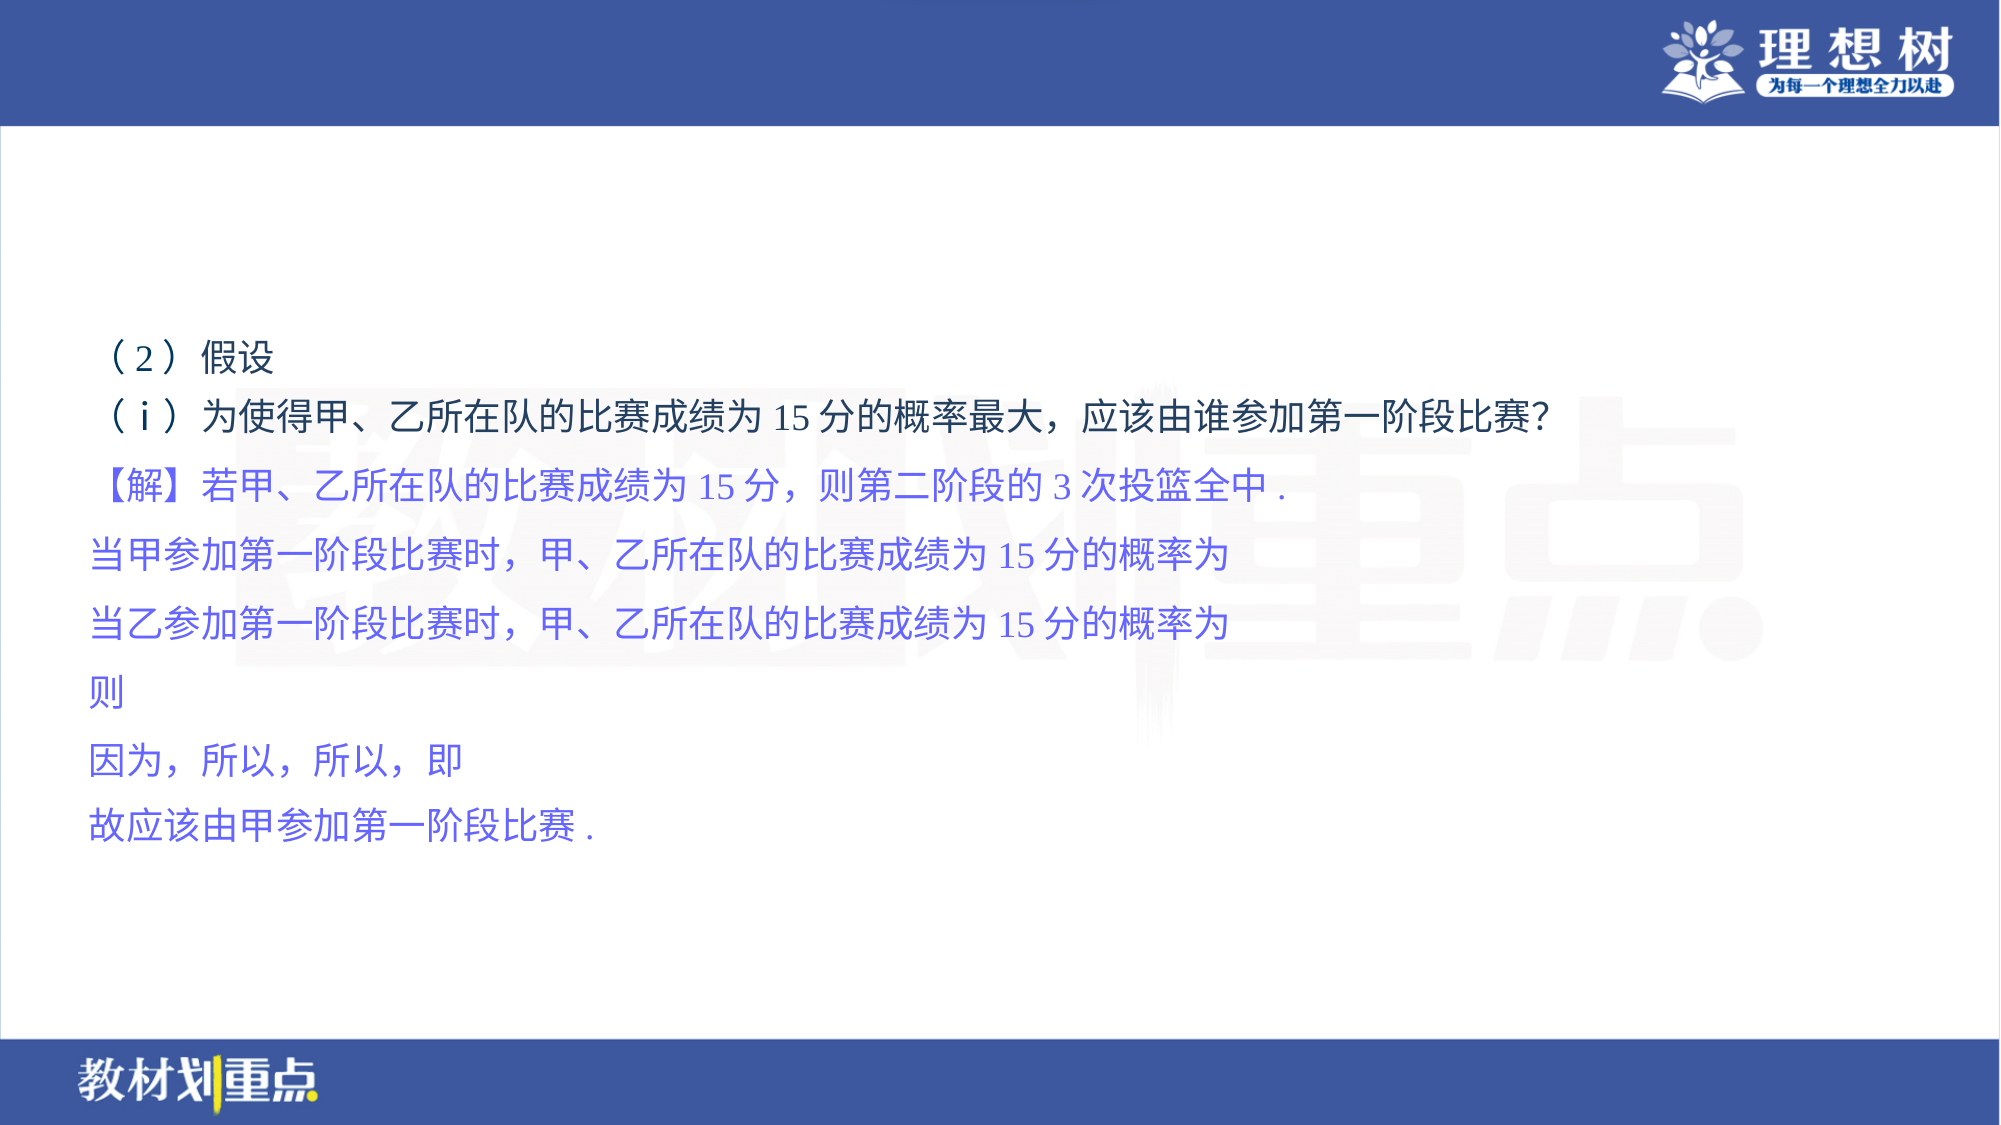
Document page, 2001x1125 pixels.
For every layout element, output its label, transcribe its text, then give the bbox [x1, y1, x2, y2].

text_box （ⅰ）为使得甲、乙所在队的比赛成绩为15分的概率最大，应该由谁参加第一阶段比赛？ [88, 371, 1911, 432]
picture [0, 0, 2000, 1125]
